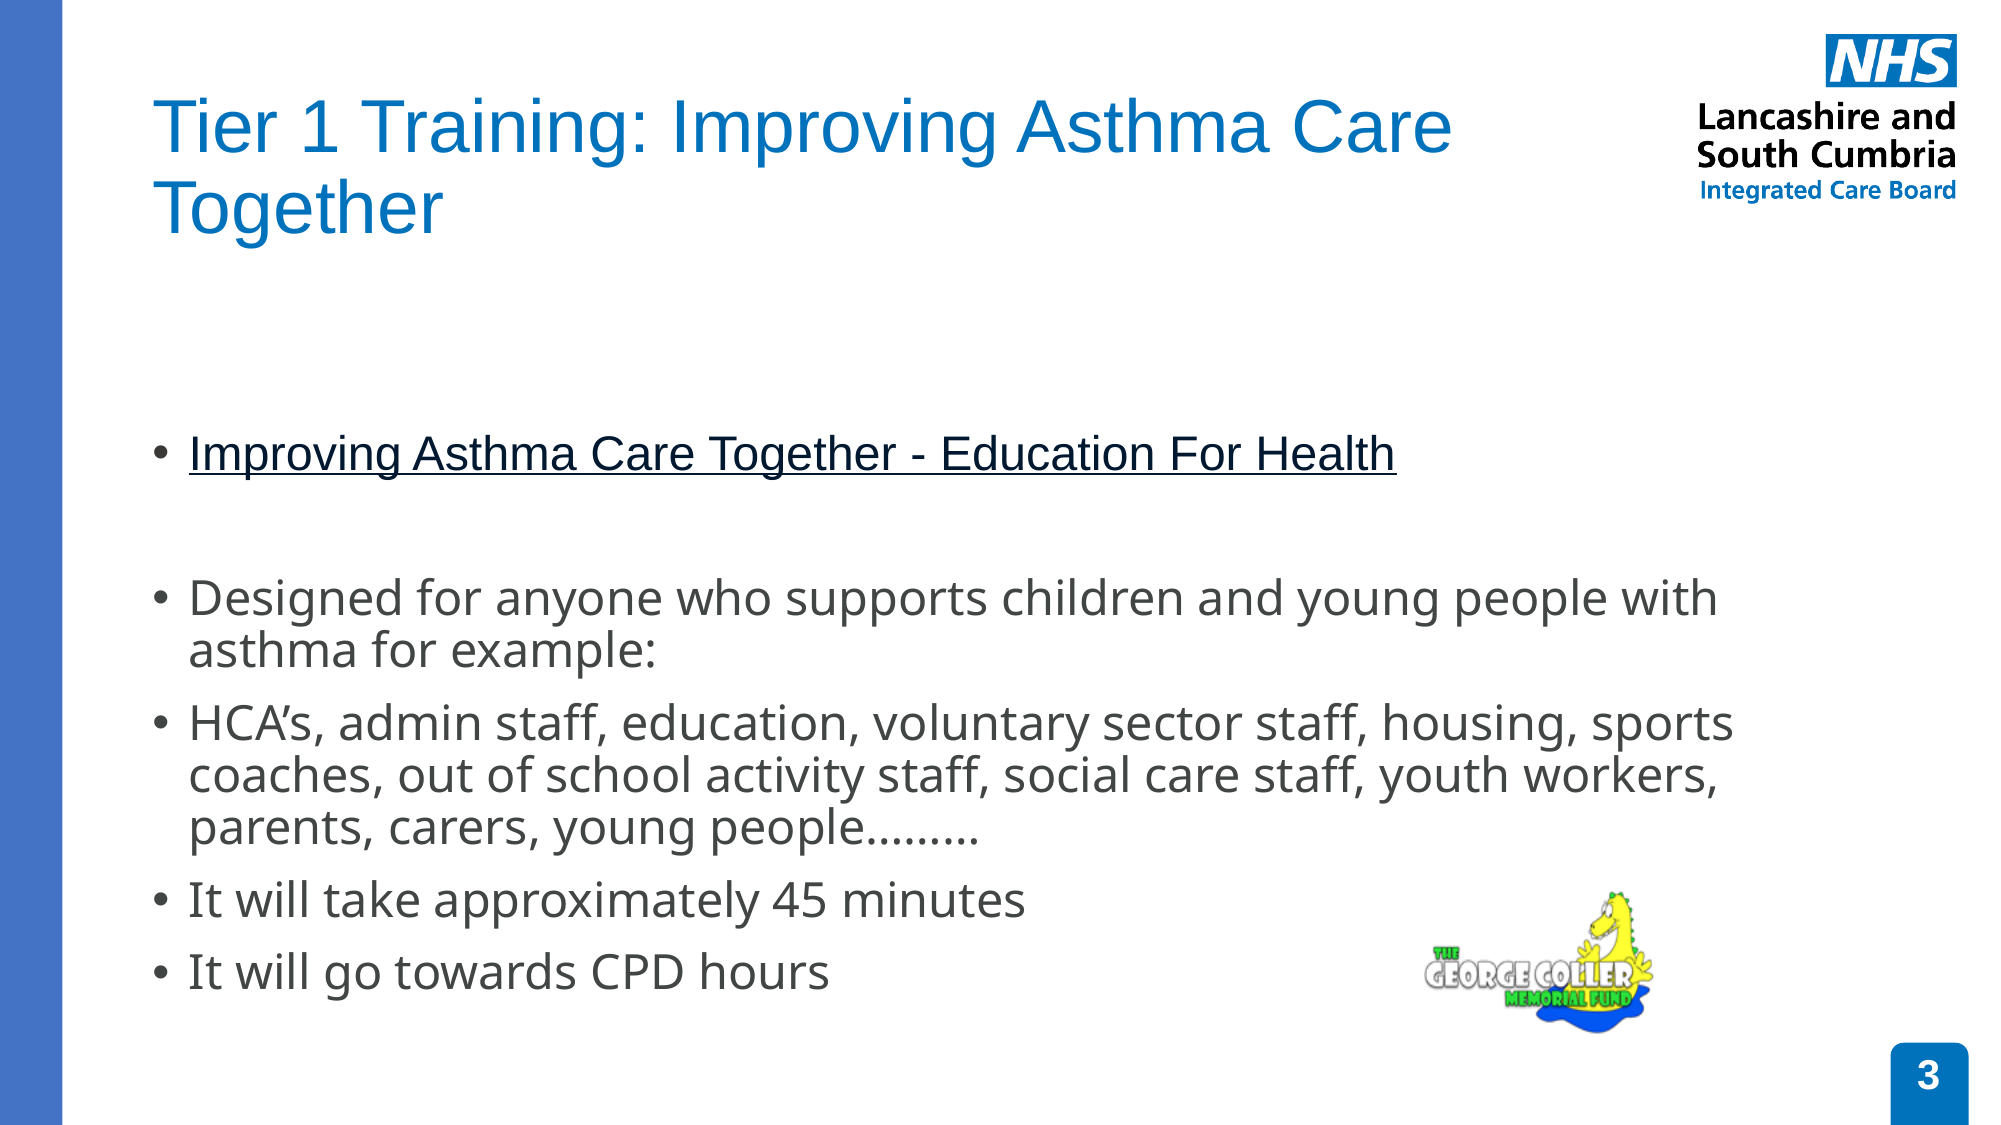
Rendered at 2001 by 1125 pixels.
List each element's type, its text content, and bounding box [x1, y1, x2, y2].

list Improving Asthma Care Together - Education For Health Designed for anyone who supports children and young people with asthma for example: HCA’s, admin staff, education, voluntary sector staff, housing, sports coaches, out of school activity staff, social care staff, youth workers, parents, carers, young people……… It will take approximately 45 minutes It will go towards CPD hours [137, 342, 1863, 1014]
picture [1698, 34, 1957, 204]
slide_number 3 [1889, 1042, 1969, 1103]
picture [1391, 853, 1684, 1073]
title Tier 1 Training: Improving Asthma Care Together [137, 59, 1673, 278]
